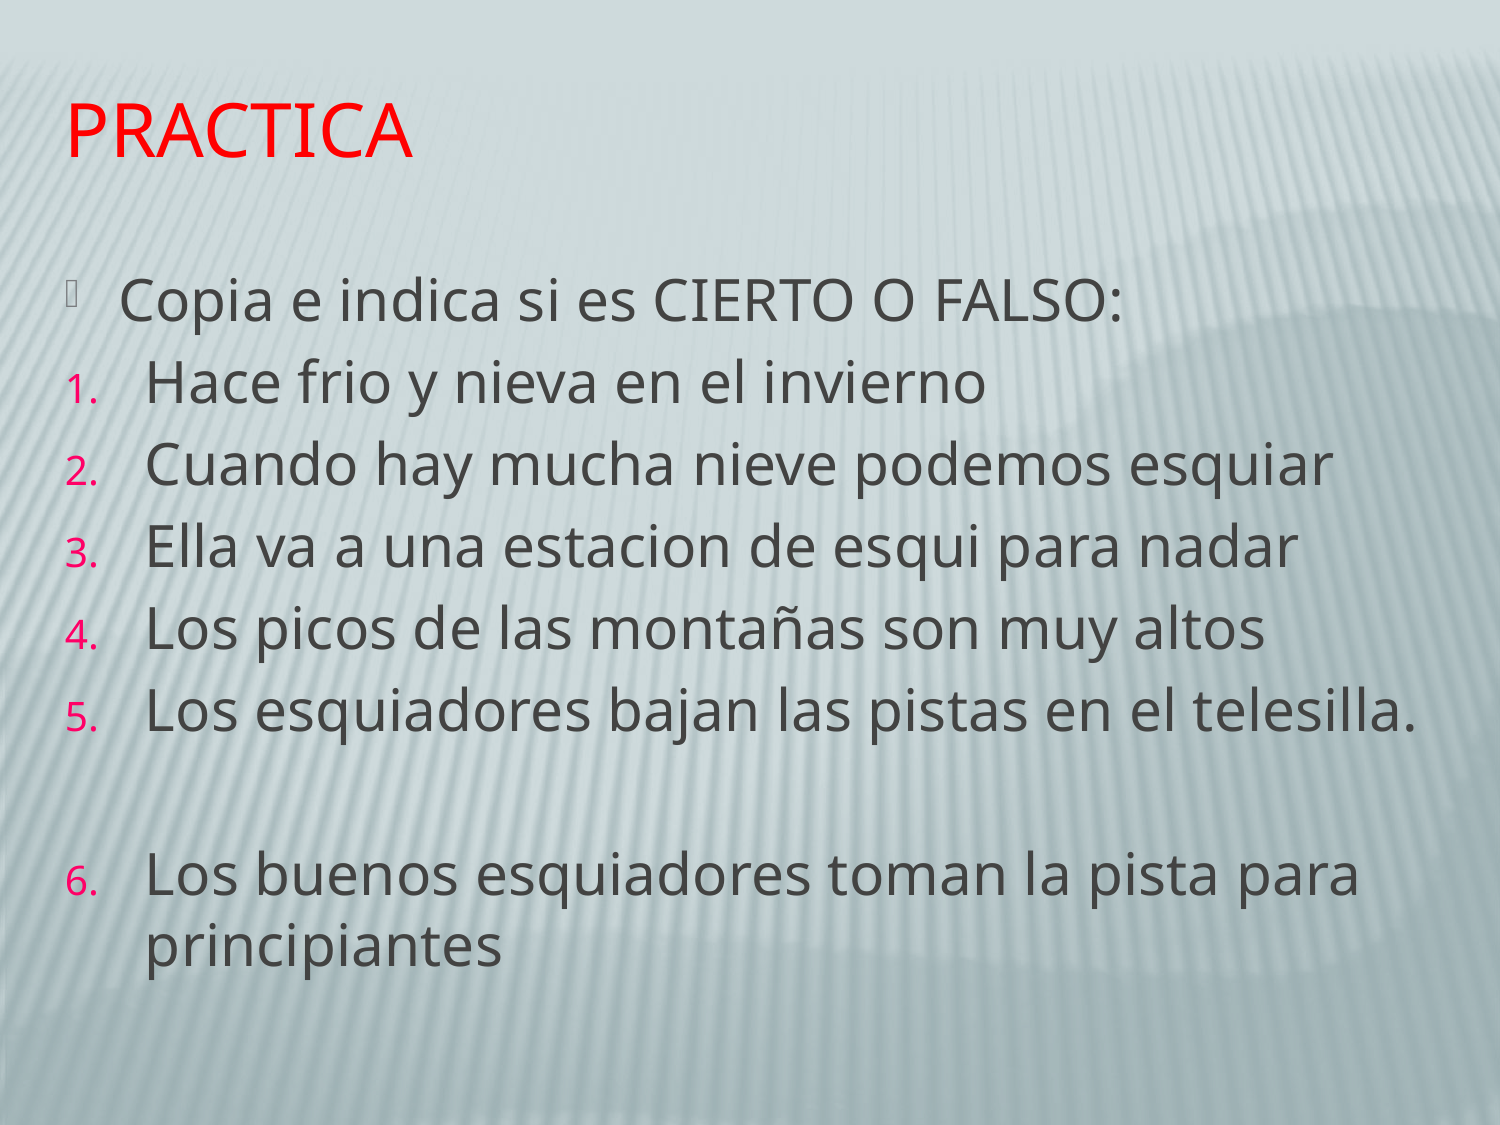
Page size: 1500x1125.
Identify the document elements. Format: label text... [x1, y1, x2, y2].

text_box Copia e indica si es CIERTO O FALSO: Hace frio y nieva en el invierno Cuando hay mucha nieve podemos esquiar Ella va a una estacion de esqui para nadar Los picos de las montañas son muy altos Los esquiadores bajan las pistas en el telesilla. Los buenos esquiadores toman la pista para principiantes [49, 254, 1475, 998]
text_box Practica [49, 74, 1475, 213]
